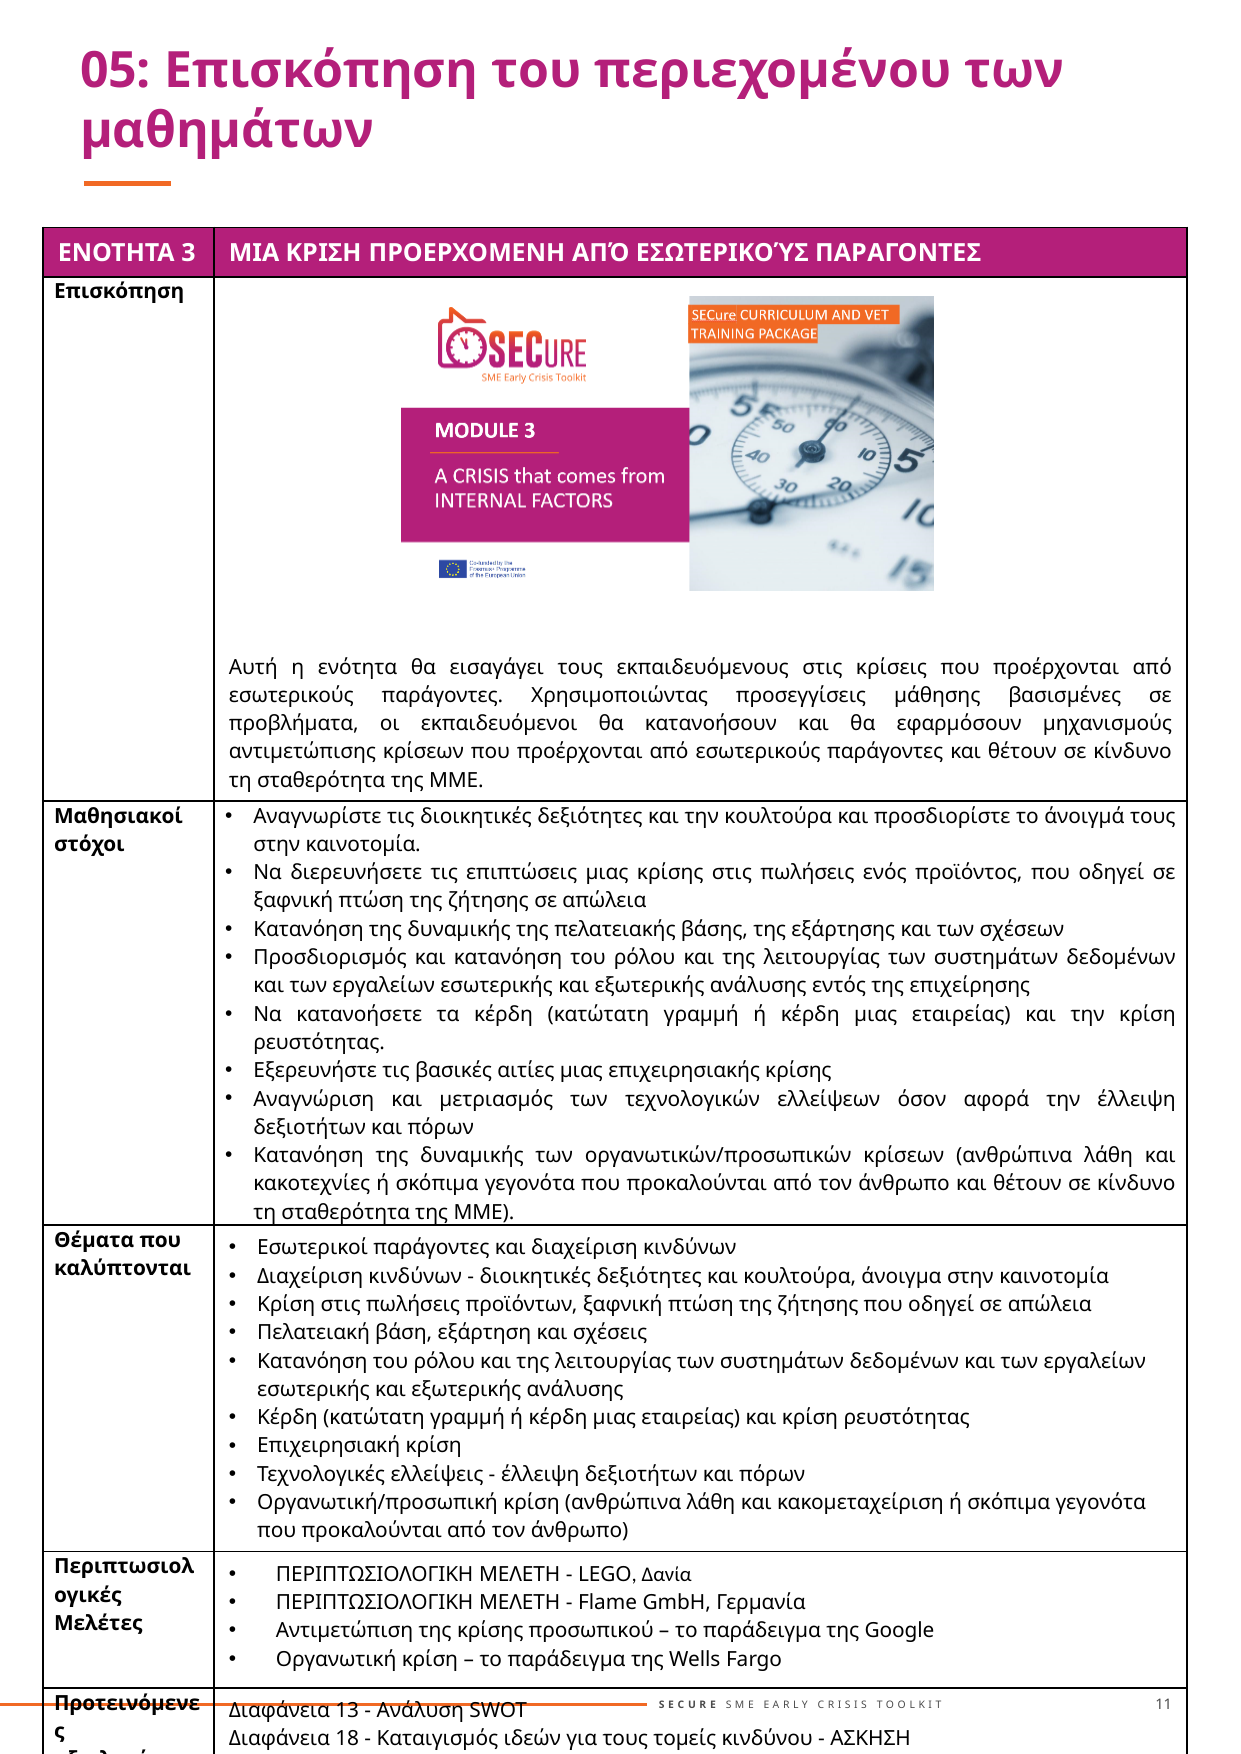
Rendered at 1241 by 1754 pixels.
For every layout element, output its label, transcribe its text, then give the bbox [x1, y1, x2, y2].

picture [401, 296, 934, 591]
list 05: Επισκόπηση του περιεχομένου των μαθημάτων [64, 29, 1165, 152]
table_cell Αναγνωρίστε τις διοικητικές δεξιότητες και την κουλτούρα και προσδιορίστε το άνοιγμά τους στην καινοτομία. Να διερευνήσετε τις επιπτώσεις μιας κρίσης στις πωλήσεις ενός προϊόντος, που οδηγεί σε ξαφνική πτώση της ζήτησης σε απώλεια Κατανόηση της δυναμικής της πελατειακής βάσης, της εξάρτησης και των σχέσεων Προσδιορισμός και κατανόηση του ρόλου και της λειτουργίας των συστημάτων δεδομένων και των εργαλείων εσωτερικής και εξωτερικής ανάλυσης εντός της επιχείρησης Να κατανοήσετε τα κέρδη (κατώτατη γραμμή ή κέρδη μιας εταιρείας) και την κρίση ρευστότητας. Εξερευνήστε τις βασικές αιτίες μιας επιχειρησιακής κρίσης Αναγνώριση και μετριασμός των τεχνολογικών ελλείψεων όσον αφορά την έλλειψη δεξιοτήτων και πόρων Κατανόηση της δυναμικής των οργανωτικών/προσωπικών κρίσεων (ανθρώπινα λάθη και κακοτεχνίες ή σκόπιμα γεγονότα που προκαλούνται από τον άνθρωπο και θέτουν σε κίνδυνο τη σταθερότητα της ΜΜΕ). [215, 802, 1186, 1224]
table_header ΕΝΟΤΗΤΑ 3 [44, 228, 213, 276]
table_cell ΠΕΡΙΠΤΩΣΙΟΛΟΓΙΚΗ ΜΕΛΕΤΗ - LEGO, Δανία ΠΕΡΙΠΤΩΣΙΟΛΟΓΙΚΗ ΜΕΛΕΤΗ - Flame GmbH, Γερμανία Αντιμετώπιση της κρίσης προσωπικού – το παράδειγμα της Google Οργανωτική κρίση – το παράδειγμα της Wells Fargo [215, 1552, 1186, 1687]
table_cell Μαθησιακοί στόχοι [44, 802, 213, 1224]
table_cell Περιπτωσιολογικές Μελέτες [44, 1552, 213, 1687]
table_cell Προτεινόμενες αξιολογήσεις [44, 1689, 213, 1754]
table_cell Επισκόπηση [44, 278, 213, 800]
table_cell Διαφάνεια 13 - Ανάλυση SWOT Διαφάνεια 18 - Καταιγισμός ιδεών για τους τομείς κινδύνου - ΑΣΚΗΣΗ [215, 1689, 1186, 1754]
table_cell Αυτή η ενότητα θα εισαγάγει τους εκπαιδευόμενους στις κρίσεις που προέρχονται από εσωτερικούς παράγοντες. Χρησιμοποιώντας προσεγγίσεις μάθησης βασισμένες σε προβλήματα, οι εκπαιδευόμενοι θα κατανοήσουν και θα εφαρμόσουν μηχανισμούς αντιμετώπισης κρίσεων που προέρχονται από εσωτερικούς παράγοντες και θέτουν σε κίνδυνο τη σταθερότητα της ΜΜΕ. [215, 278, 1186, 800]
table_cell Θέματα που καλύπτονται [44, 1226, 213, 1551]
table_header ΜΙΑ ΚΡΙΣΗ ΠΡΟΕΡΧΟΜΕΝΗ ΑΠΌ ΕΣΩΤΕΡΙΚΟΎΣ ΠΑΡΑΓΟΝΤΕΣ [215, 228, 1186, 276]
table_cell Εσωτερικοί παράγοντες και διαχείριση κινδύνων Διαχείριση κινδύνων - διοικητικές δεξιότητες και κουλτούρα, άνοιγμα στην καινοτομία Κρίση στις πωλήσεις προϊόντων, ξαφνική πτώση της ζήτησης που οδηγεί σε απώλεια Πελατειακή βάση, εξάρτηση και σχέσεις Κατανόηση του ρόλου και της λειτουργίας των συστημάτων δεδομένων και των εργαλείων εσωτερικής και εξωτερικής ανάλυσης Κέρδη (κατώτατη γραμμή ή κέρδη μιας εταιρείας) και κρίση ρευστότητας Επιχειρησιακή κρίση Τεχνολογικές ελλείψεις - έλλειψη δεξιοτήτων και πόρων Οργανωτική/προσωπική κρίση (ανθρώπινα λάθη και κακομεταχείριση ή σκόπιμα γεγονότα που προκαλούνται από τον άνθρωπο) [215, 1226, 1186, 1551]
